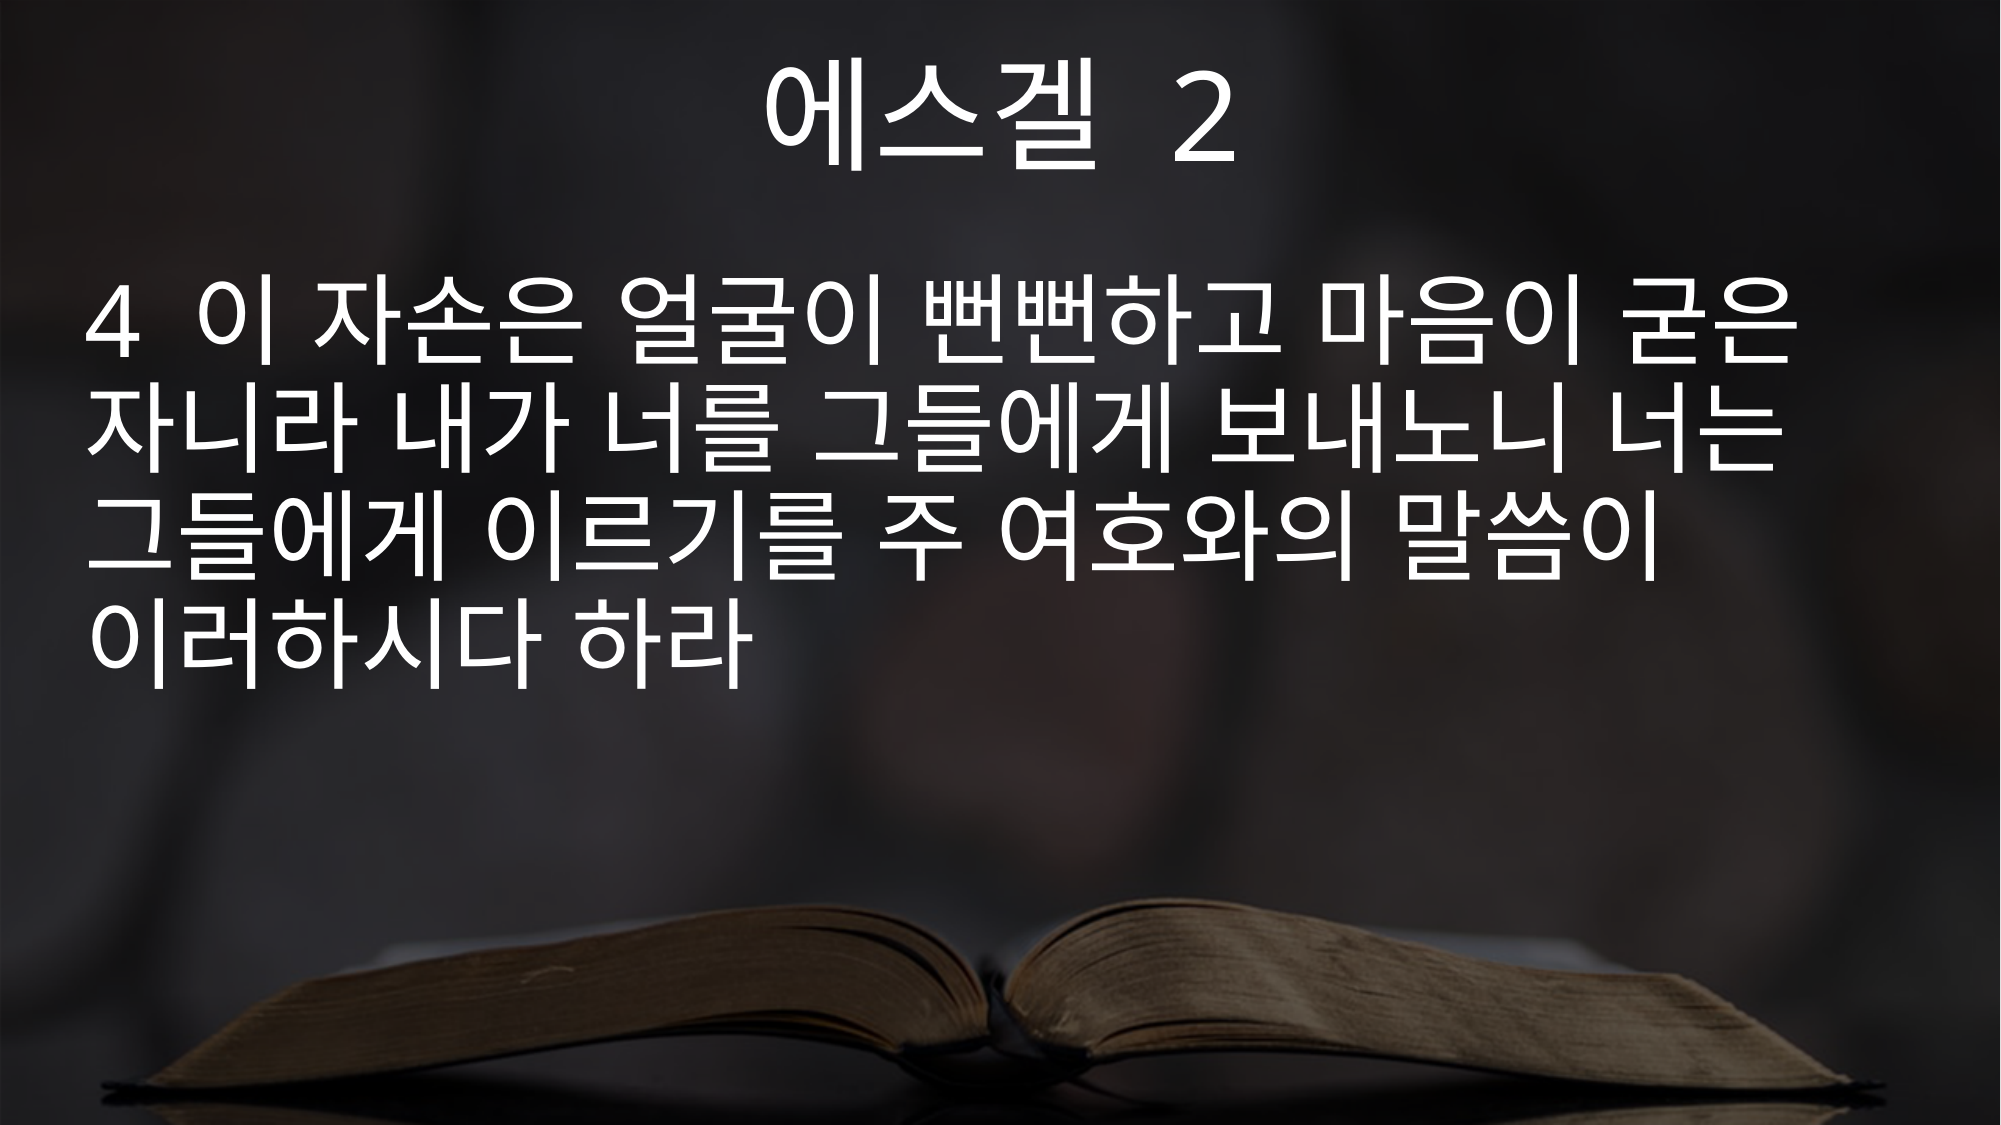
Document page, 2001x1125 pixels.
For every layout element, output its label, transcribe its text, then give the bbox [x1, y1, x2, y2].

list 4 이 자손은 얼굴이 뻔뻔하고 마음이 굳은 자니라 내가 너를 그들에게 보내노니 너는 그들에게 이르기를 주 여호와의 말씀이 이러하시다 하라 [69, 263, 1953, 423]
picture [0, 0, 2001, 1125]
footer 에스겔 2 [0, 32, 2000, 192]
